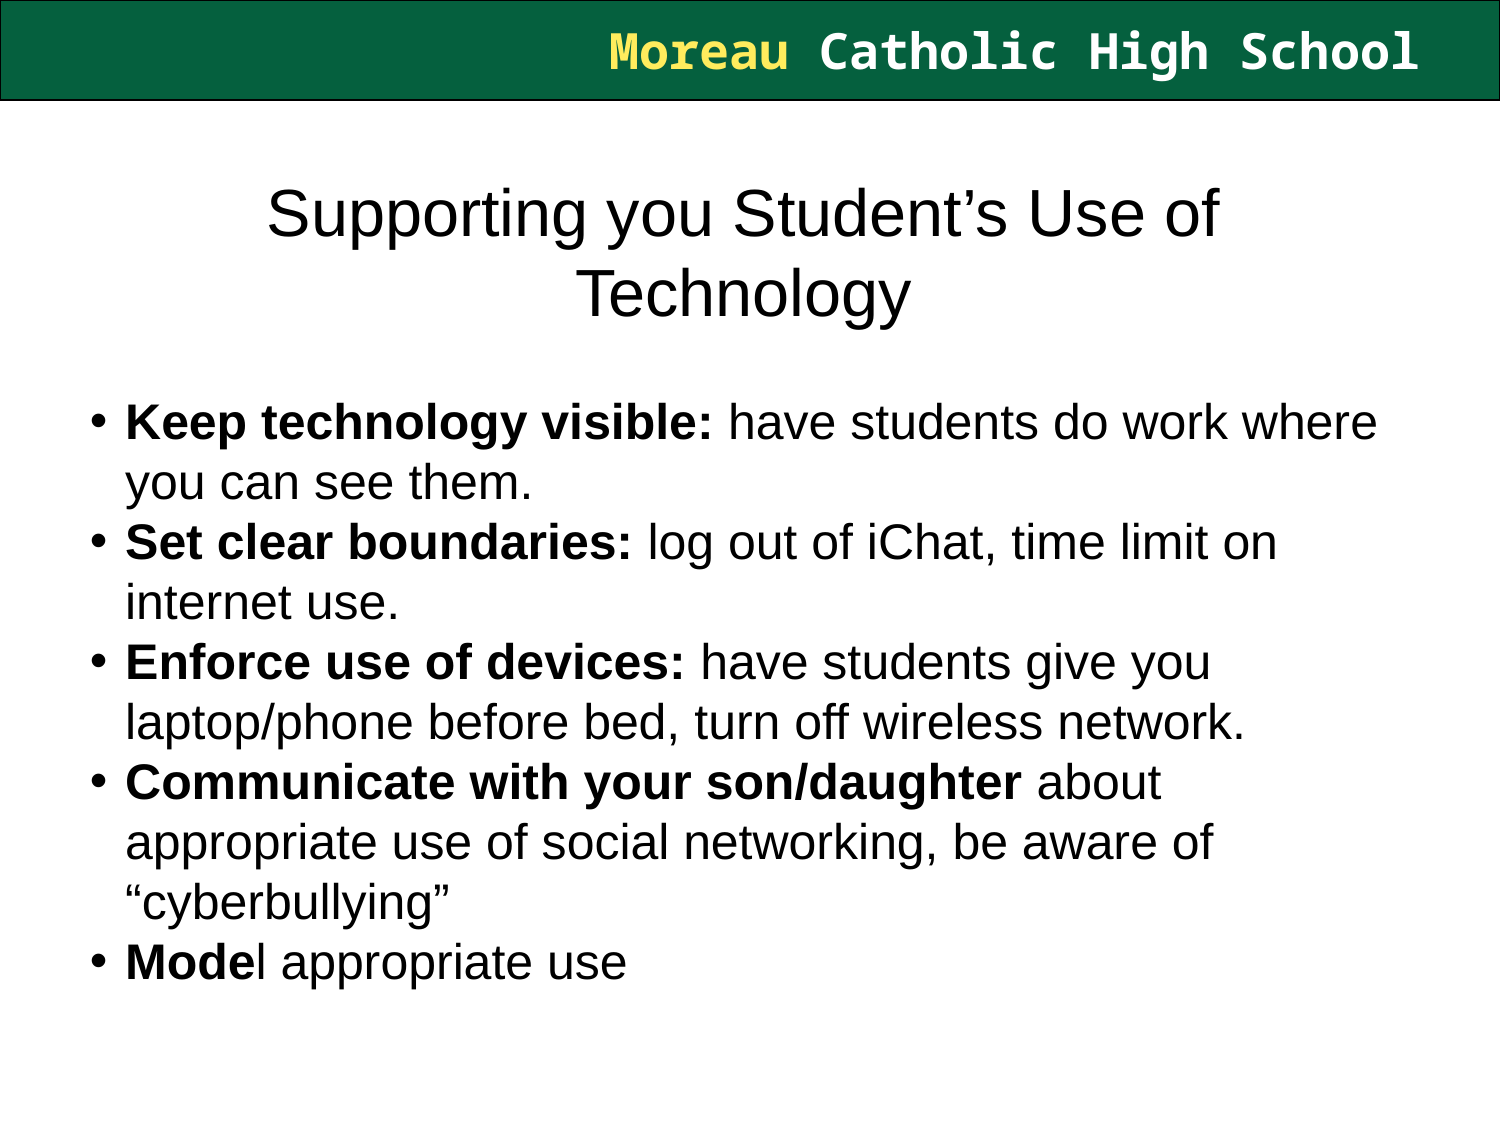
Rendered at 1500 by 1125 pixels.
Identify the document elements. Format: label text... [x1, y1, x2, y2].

text_box Supporting you Student’s Use of Technology Keep technology visible: have students do work where you can see them. Set clear boundaries: log out of iChat, time limit on internet use. Enforce use of devices: have students give you laptop/phone before bed, turn off wireless network. Communicate with your son/daughter about appropriate use of social networking, be aware of “cyberbullying” Model appropriate use [74, 162, 1413, 998]
